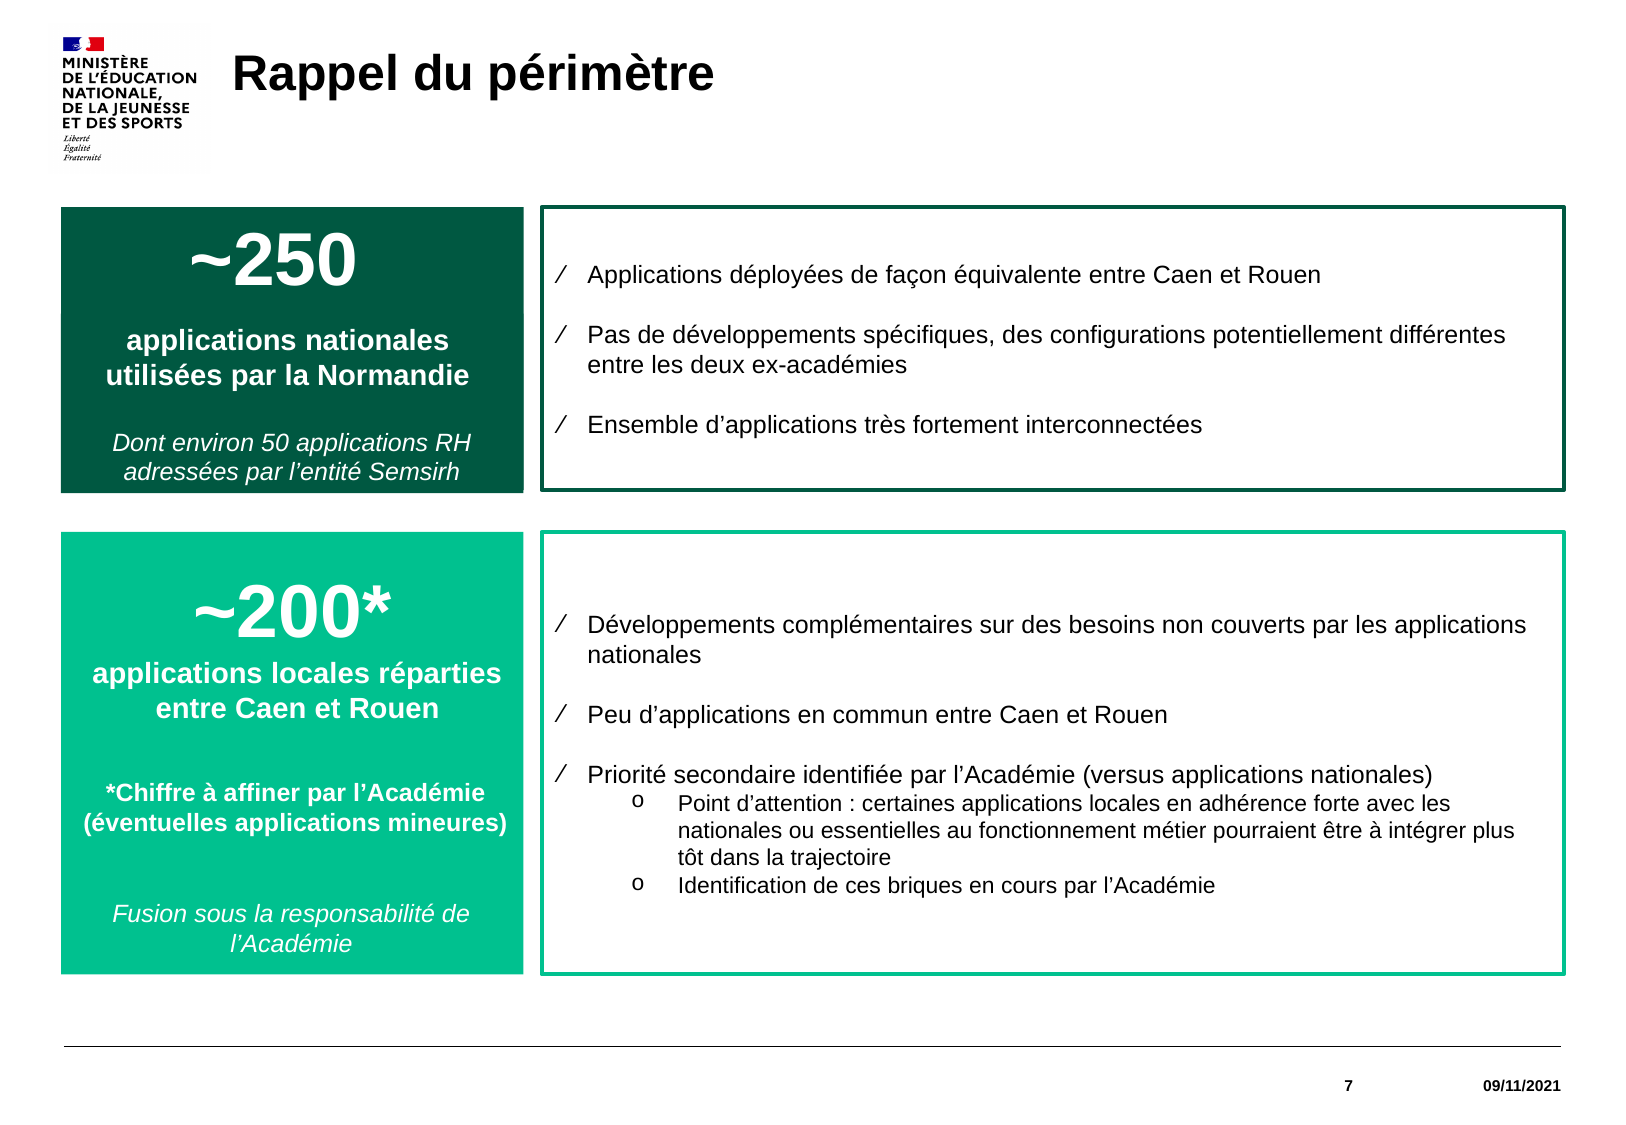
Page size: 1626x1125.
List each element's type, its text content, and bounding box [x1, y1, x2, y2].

title Rappel du périmètre [232, 47, 1583, 205]
text_box Développements complémentaires sur des besoins non couverts par les applications nationales Peu d’applications en commun entre Caen et Rouen Priorité secondaire identifiée par l’Académie (versus applications nationales) Point d’attention : certaines applications locales en adhérence forte avec les nationales ou essentielles au fonctionnement métier pourraient être à intégrer plus tôt dans la trajectoire Identification de ces briques en cours par l’Académie​ [540, 530, 1566, 976]
picture [48, 23, 211, 174]
text_box applications locales réparties entre Caen et Rouen [56, 647, 539, 767]
text_box Applications déployées de façon équivalente entre Caen et Rouen Pas de développements spécifiques, des configurations potentiellement différentes entre les deux ex-académies Ensemble d’applications très fortement interconnectées [540, 205, 1566, 492]
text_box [42, 206, 524, 496]
text_box Fusion sous la responsabilité de l’Académie [62, 890, 521, 965]
text_box *Chiffre à affiner par l’Académie (éventuelles applications mineures) [64, 769, 528, 844]
text_box ~200* [61, 503, 524, 647]
text_box [59, 767, 525, 976]
slide_number 7 [1113, 1046, 1354, 1125]
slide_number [1354, 1046, 1562, 1125]
